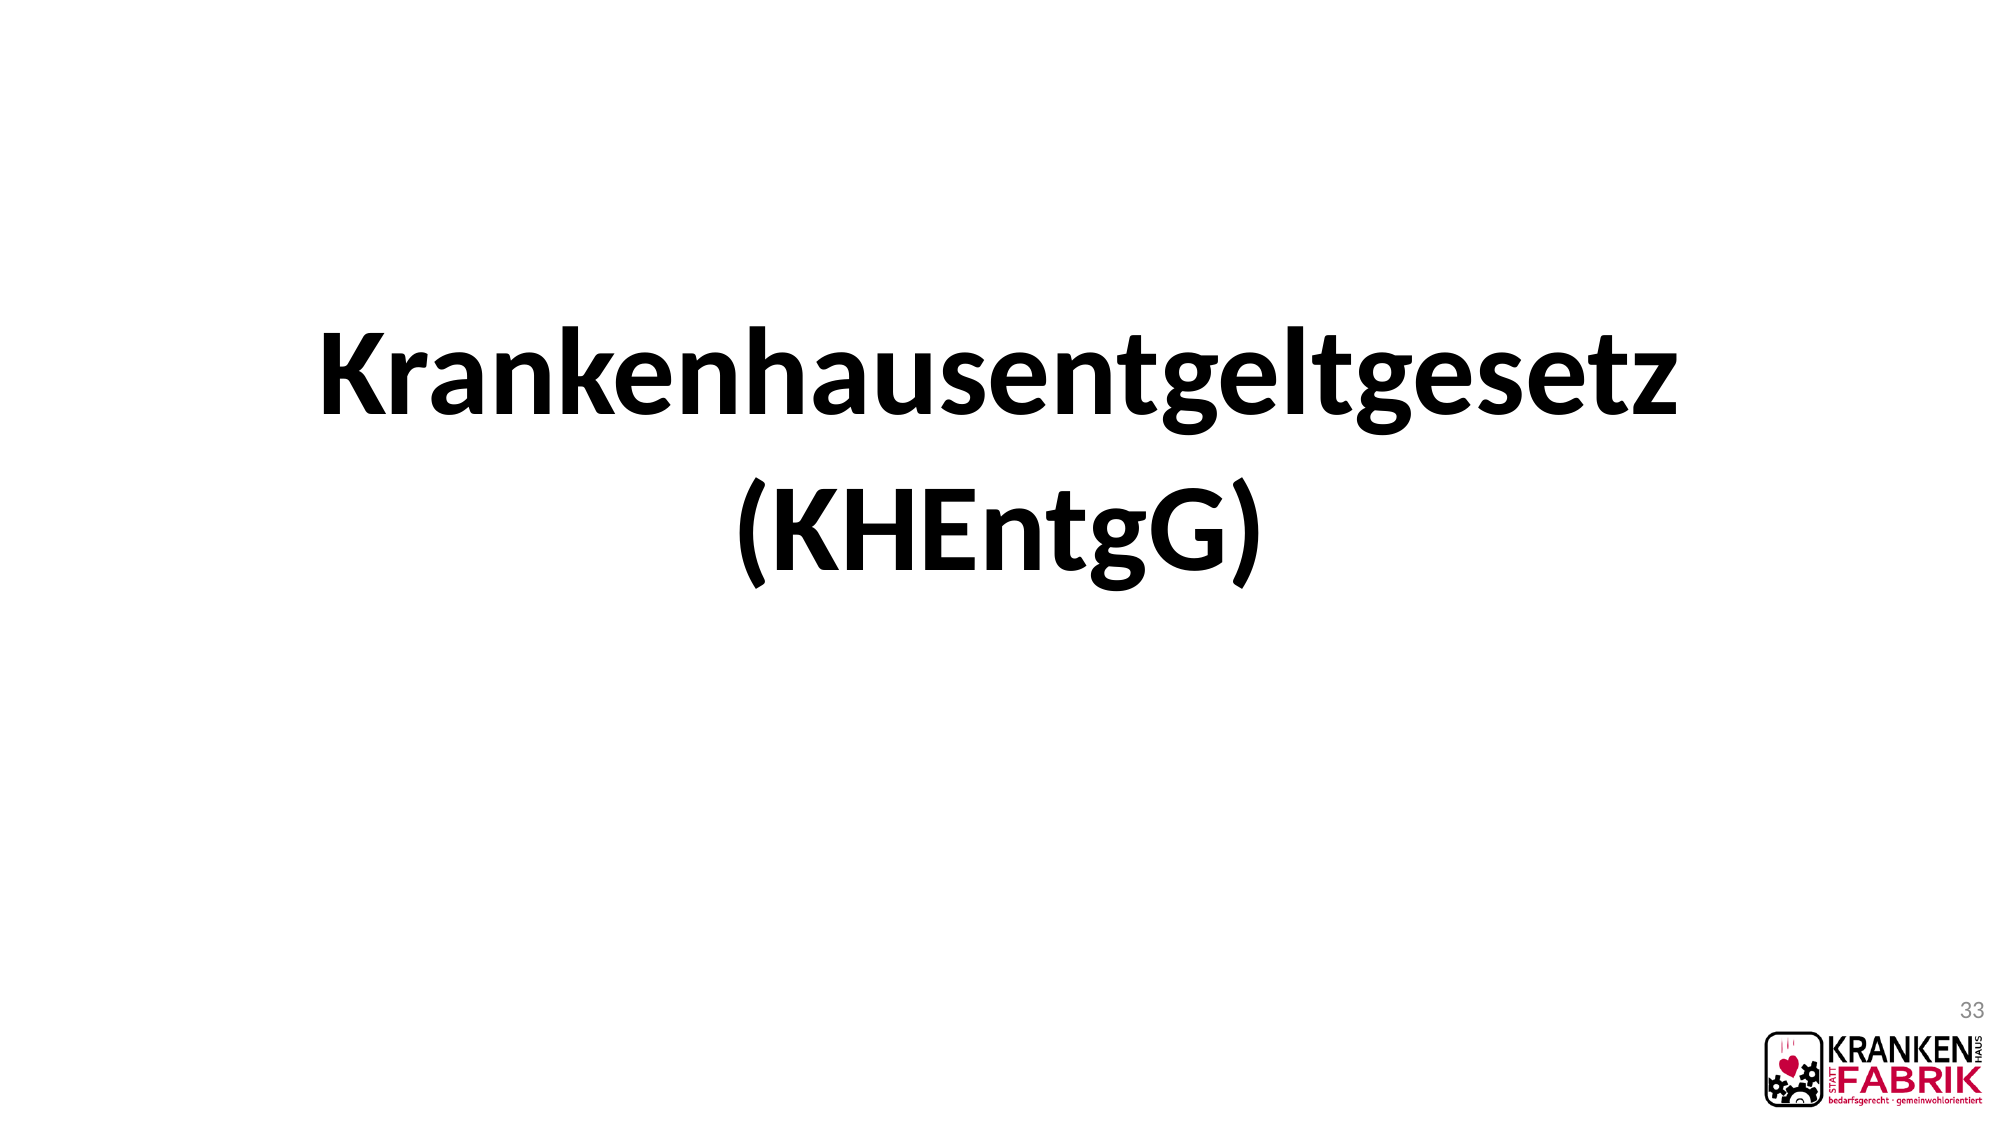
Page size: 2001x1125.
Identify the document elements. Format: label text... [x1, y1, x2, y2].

list Krankenhausentgeltgesetz (KHEntgG) [137, 299, 1863, 1014]
slide_number 33 [1550, 979, 2000, 1039]
picture [1746, 1039, 2000, 1125]
